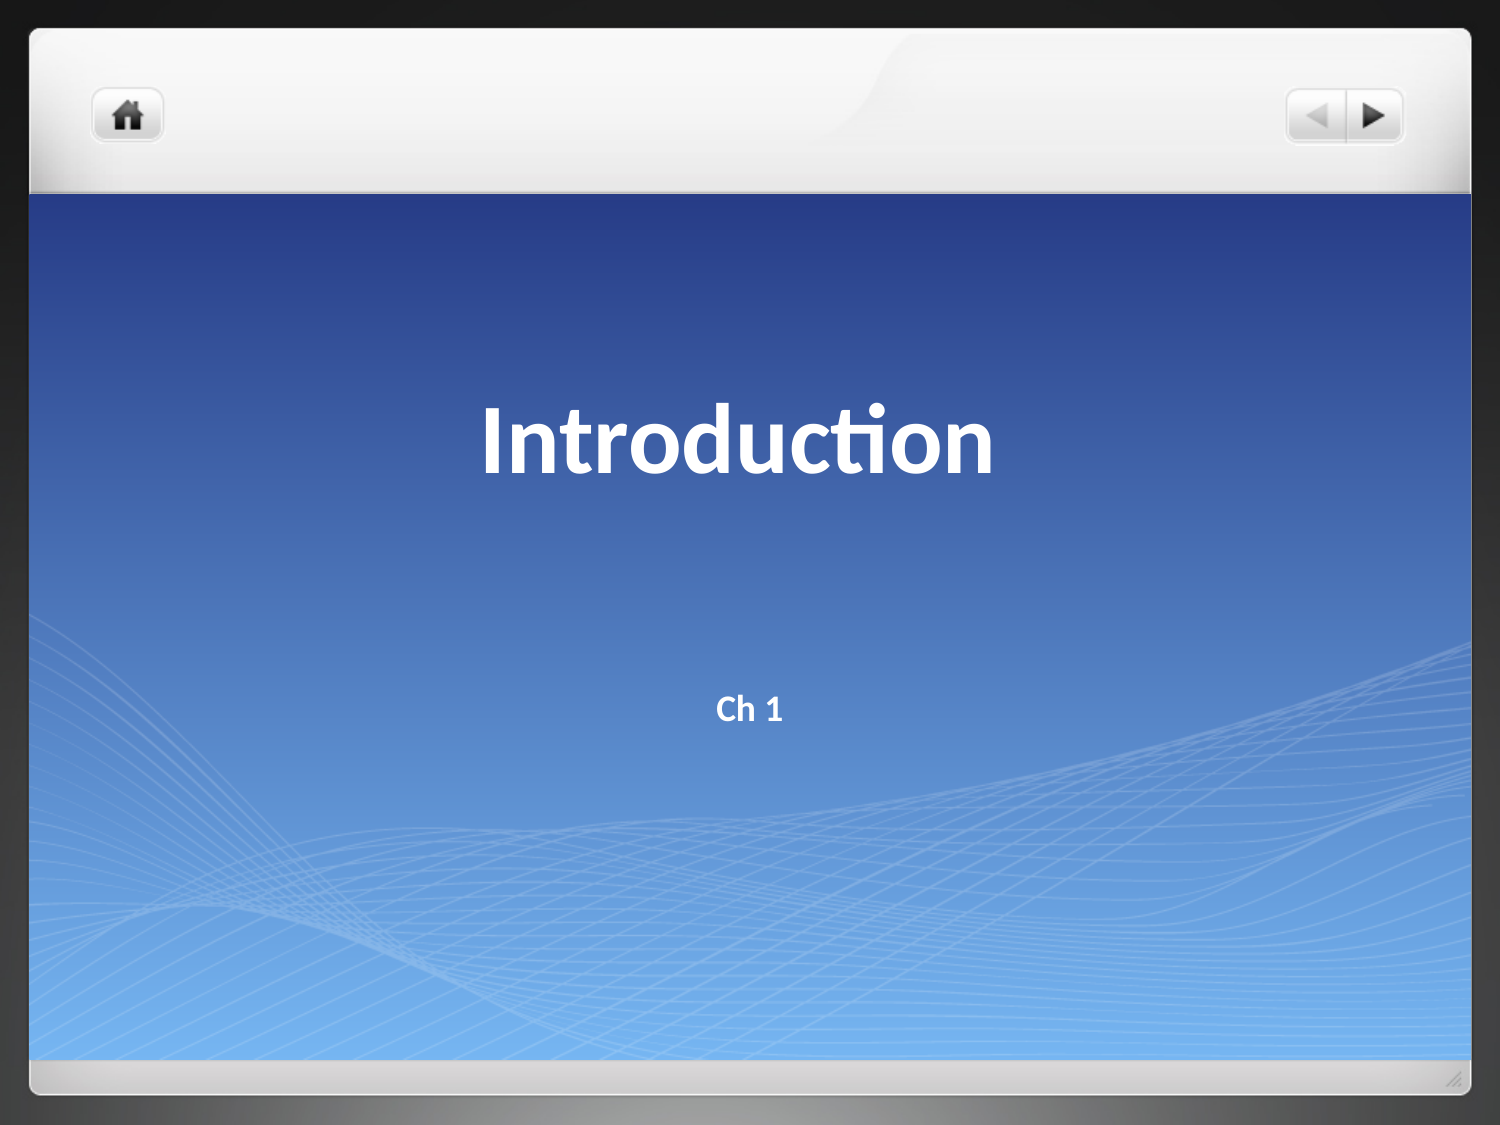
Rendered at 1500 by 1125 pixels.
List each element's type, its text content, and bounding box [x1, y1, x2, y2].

subtitle Ch 1 [68, 624, 1432, 749]
picture [0, 0, 1500, 1125]
title Introduction [68, 355, 1432, 622]
